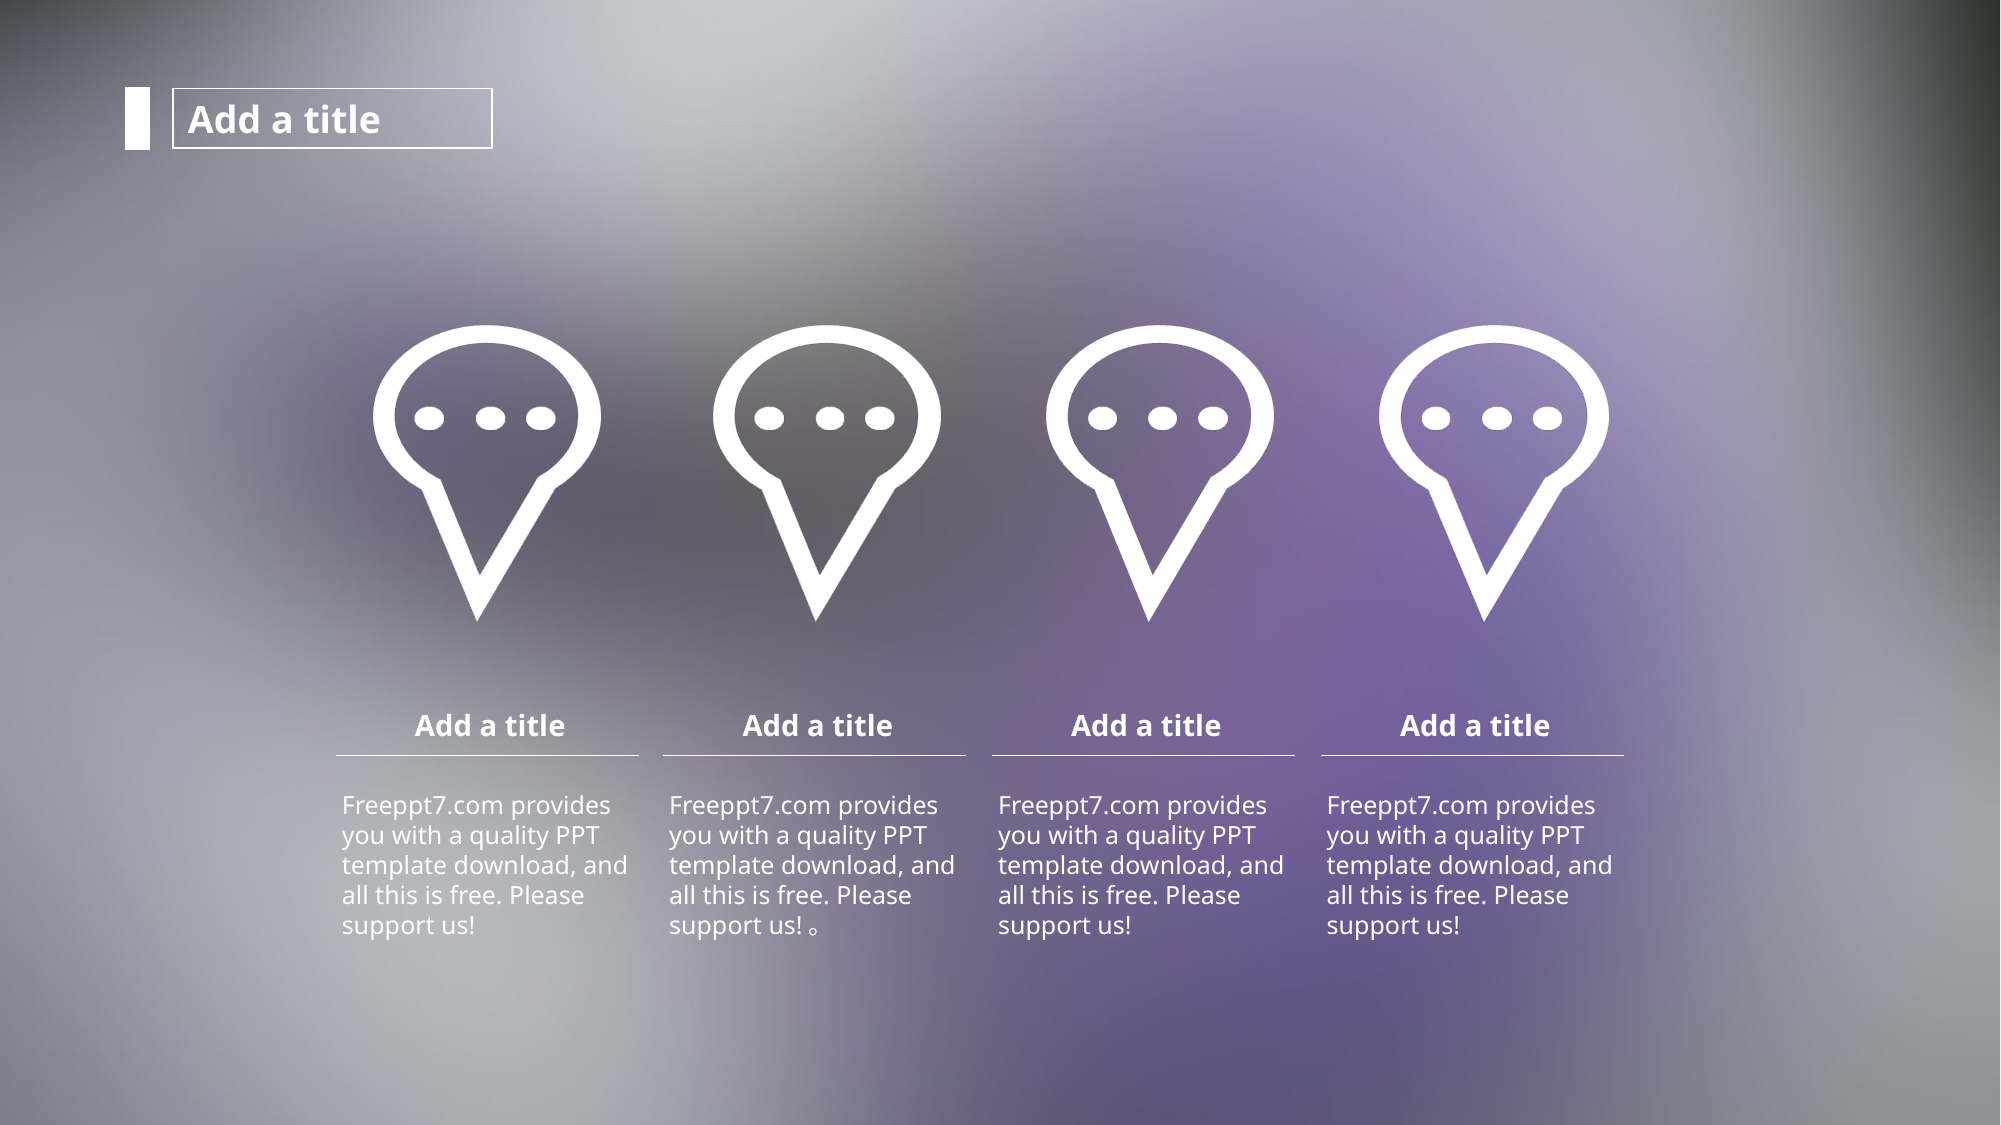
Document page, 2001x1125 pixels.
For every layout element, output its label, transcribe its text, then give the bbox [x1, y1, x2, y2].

text_box Freeppt7.com provides you with a quality PPT template download, and all this is free. Please support us! [1311, 782, 1633, 947]
text_box Add a title [956, 699, 1285, 750]
text_box [125, 88, 150, 149]
text_box Add a title [300, 699, 628, 750]
text_box Add a title [628, 699, 956, 750]
text_box Add a title [173, 88, 493, 149]
picture [0, 0, 2001, 1125]
text_box Freeppt7.com provides you with a quality PPT template download, and all this is free. Please support us! [983, 782, 1305, 947]
text_box Freeppt7.com provides you with a quality PPT template download, and all this is free. Please support us!。 [654, 782, 976, 947]
text_box Add a title [1285, 699, 1666, 750]
text_box Freeppt7.com provides you with a quality PPT template download, and all this is free. Please support us! [327, 782, 648, 947]
